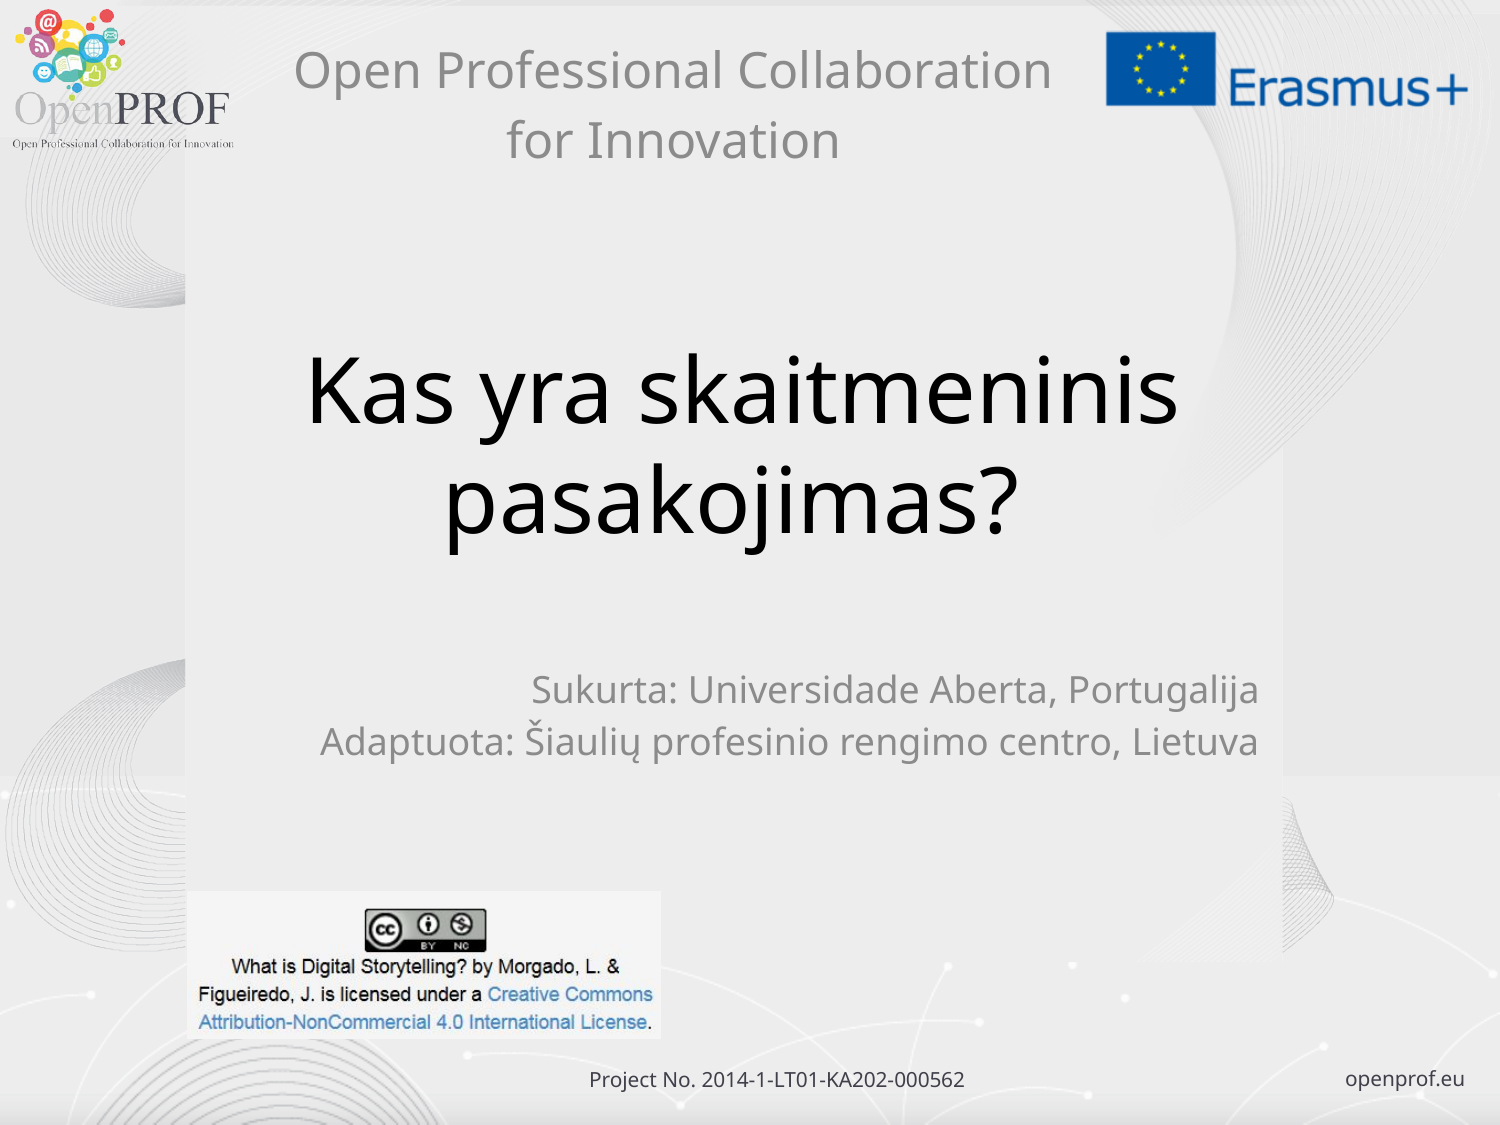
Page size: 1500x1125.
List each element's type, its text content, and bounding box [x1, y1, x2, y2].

subtitle Sukurta: Universidade Aberta, Portugalija Adaptuota: Šiaulių profesinio rengimo centro, Lietuva [187, 658, 1275, 897]
picture [0, 0, 1500, 1125]
title Kas yra skaitmeninis pasakojimas? [187, 247, 1275, 637]
text_box Open Professional Collaboration for Innovation [251, 31, 1110, 156]
